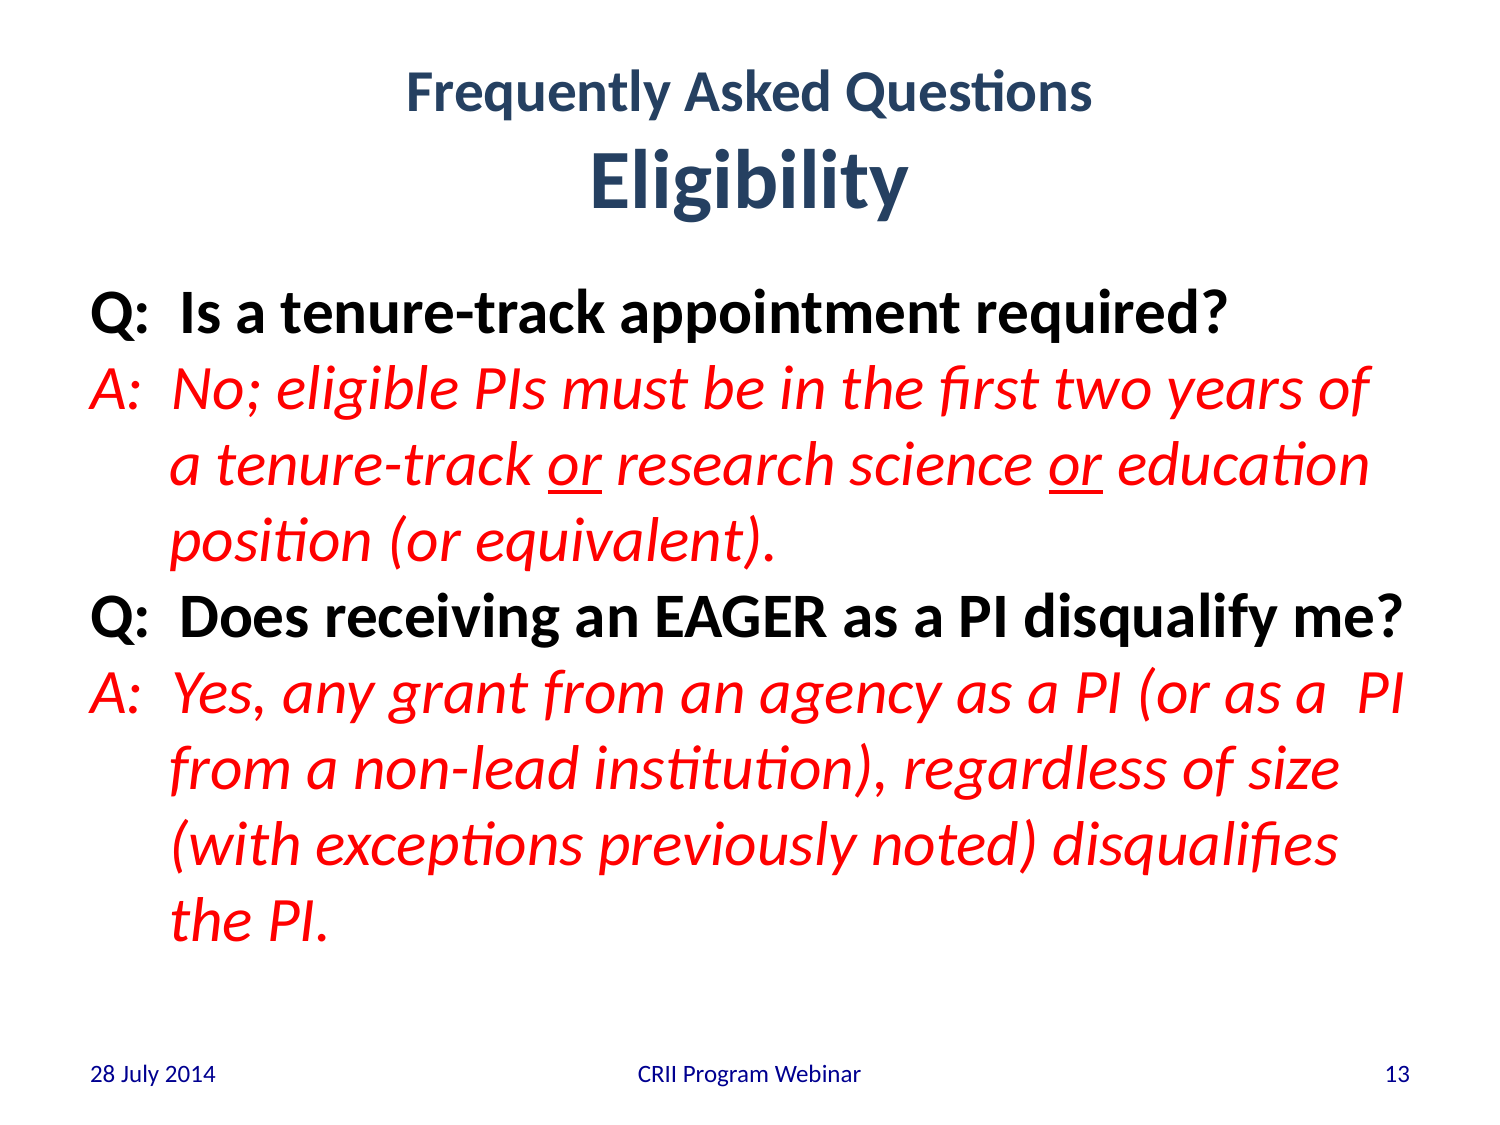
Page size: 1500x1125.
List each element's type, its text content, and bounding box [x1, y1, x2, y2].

footer CRII Program Webinar [512, 1042, 988, 1103]
title Frequently Asked Questions Eligibility [75, 45, 1425, 233]
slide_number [75, 1042, 425, 1103]
slide_number 13 [1074, 1042, 1425, 1103]
list Q: Is a tenure-track appointment required? A: No; eligible PIs must be in the first two years of a tenure-track or research science or education position (or equivalent). Q: Does receiving an EAGER as a PI disqualify me? A: Yes, any grant from an agency as a PI (or as a PI from a non-lead institution), regardless of size (with exceptions previously noted) disqualifies the PI. [75, 262, 1425, 1005]
